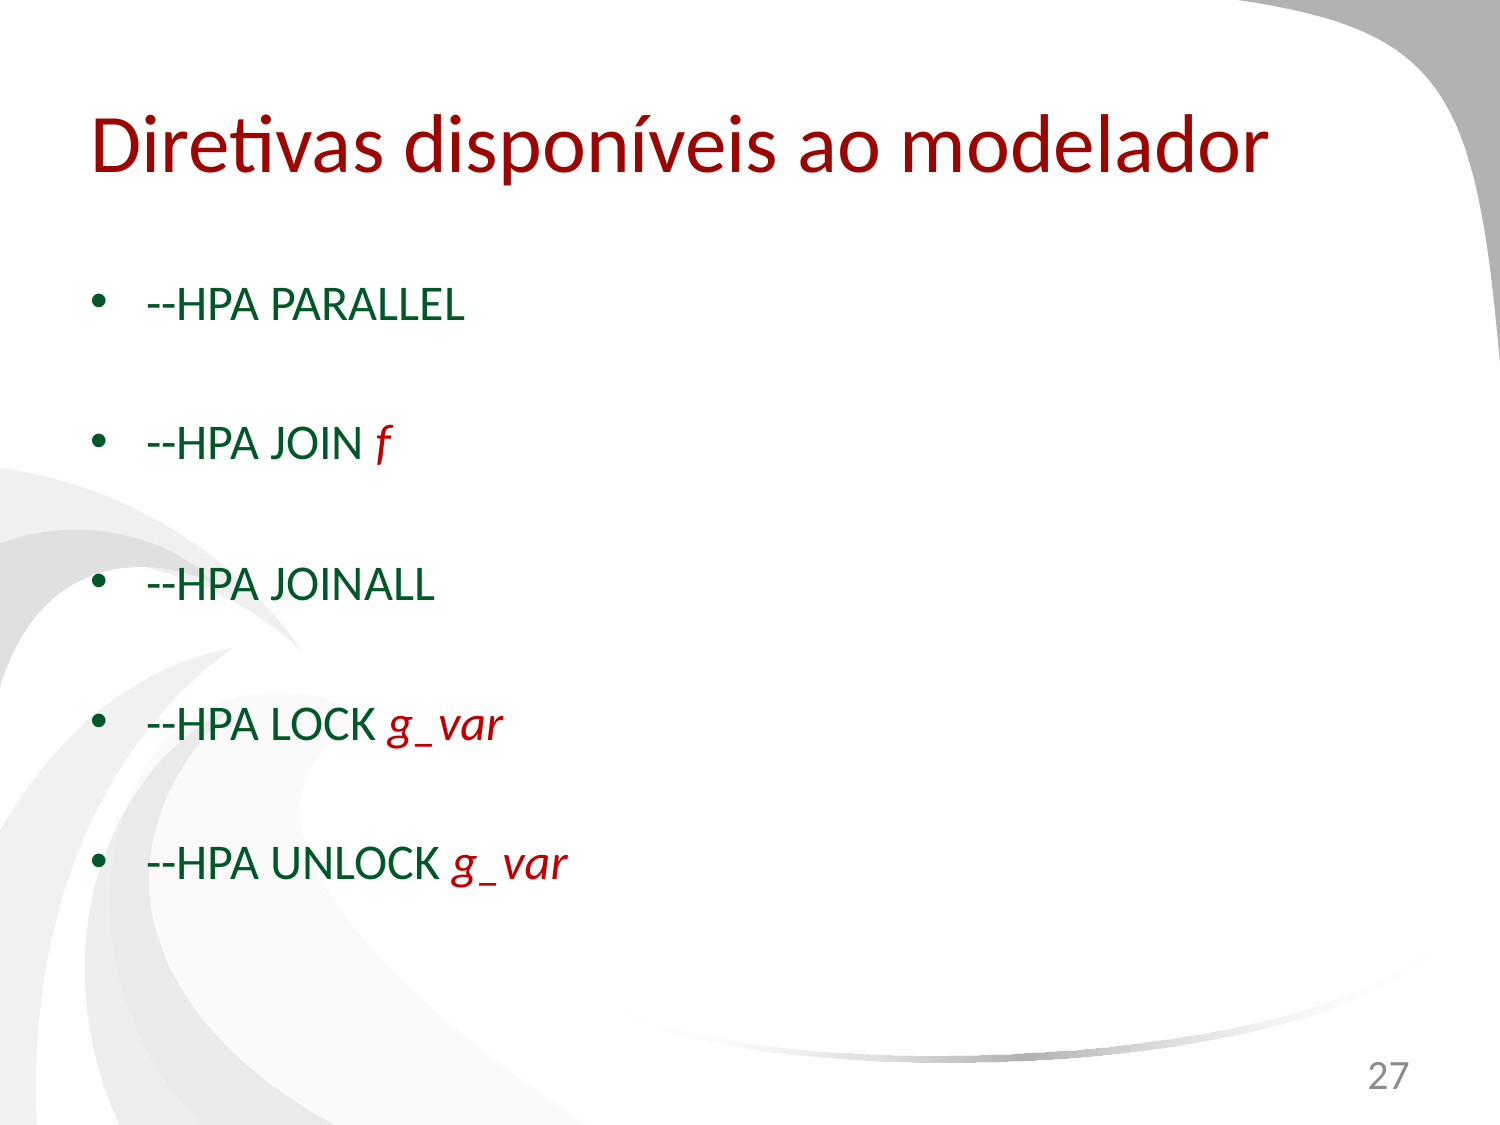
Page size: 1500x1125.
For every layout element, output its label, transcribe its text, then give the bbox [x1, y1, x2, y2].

list --HPA PARALLEL --HPA JOIN f --HPA JOINALL --HPA LOCK g_var --HPA UNLOCK g_var [75, 262, 1425, 1005]
title Diretivas disponíveis ao modelador [75, 45, 1425, 233]
slide_number 27 [1074, 1042, 1425, 1103]
